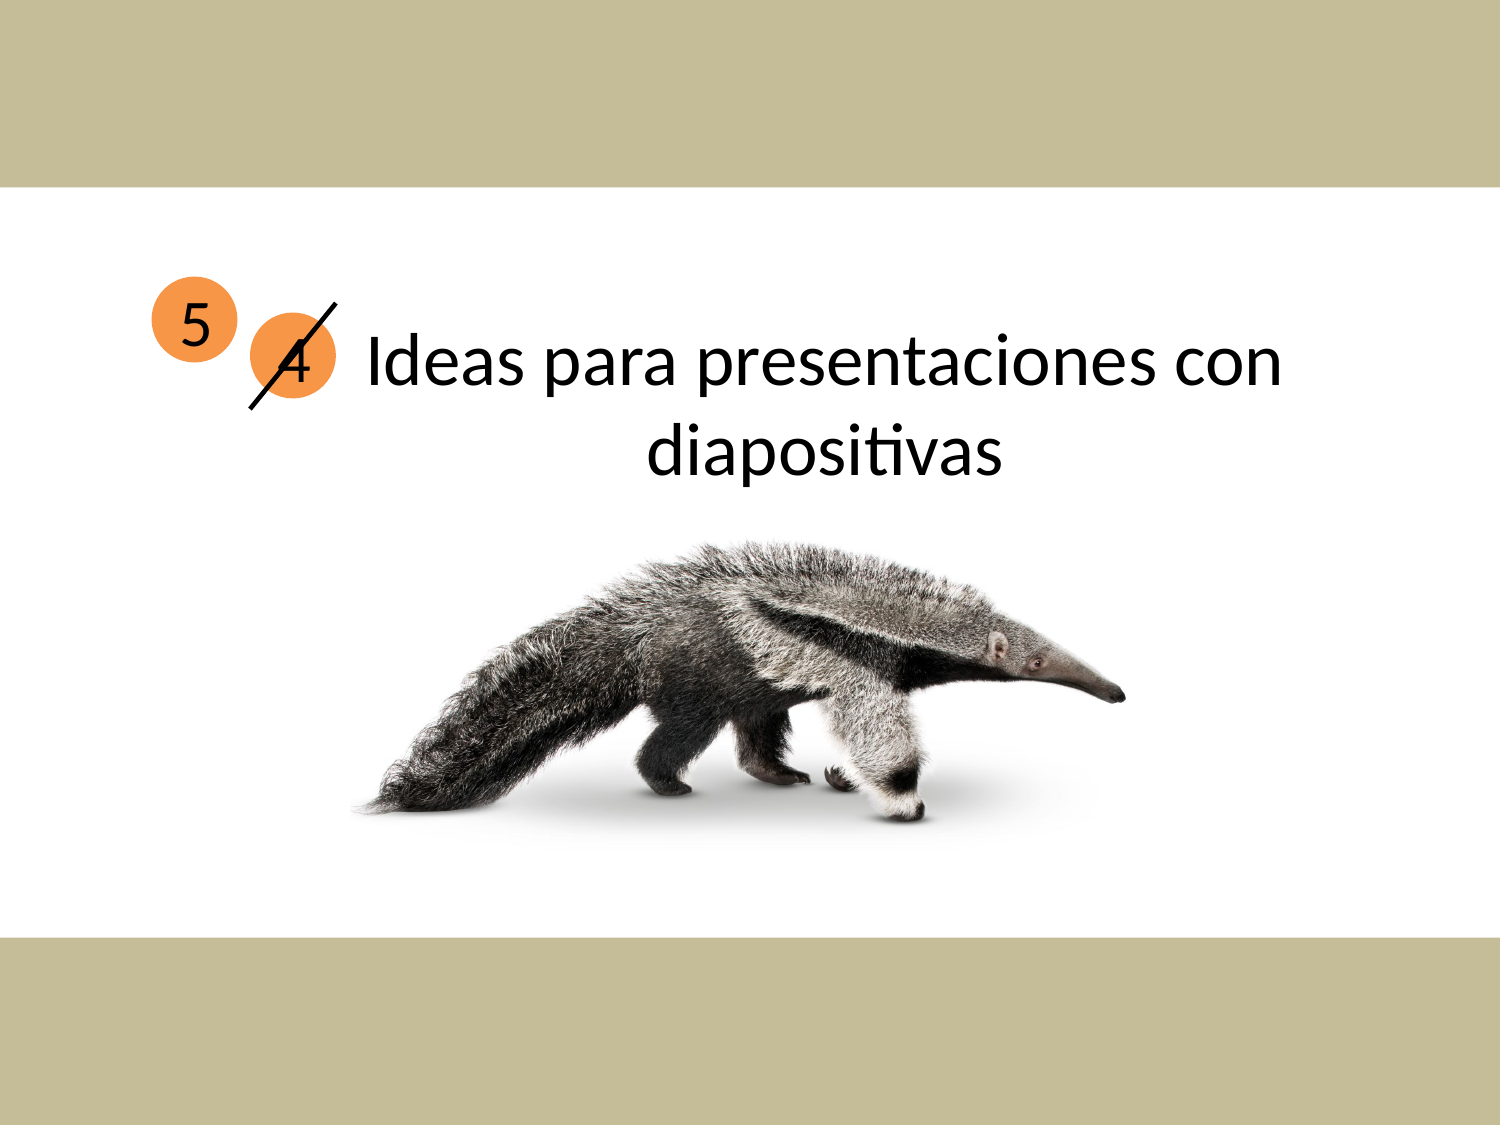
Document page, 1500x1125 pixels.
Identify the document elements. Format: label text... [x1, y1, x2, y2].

text_box [0, 937, 1500, 1125]
text_box 5 [151, 276, 238, 363]
text_box [0, 0, 1500, 188]
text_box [249, 302, 337, 410]
picture [349, 526, 1146, 851]
text_box Ideas para presentaciones con diapositivas [350, 303, 1300, 491]
